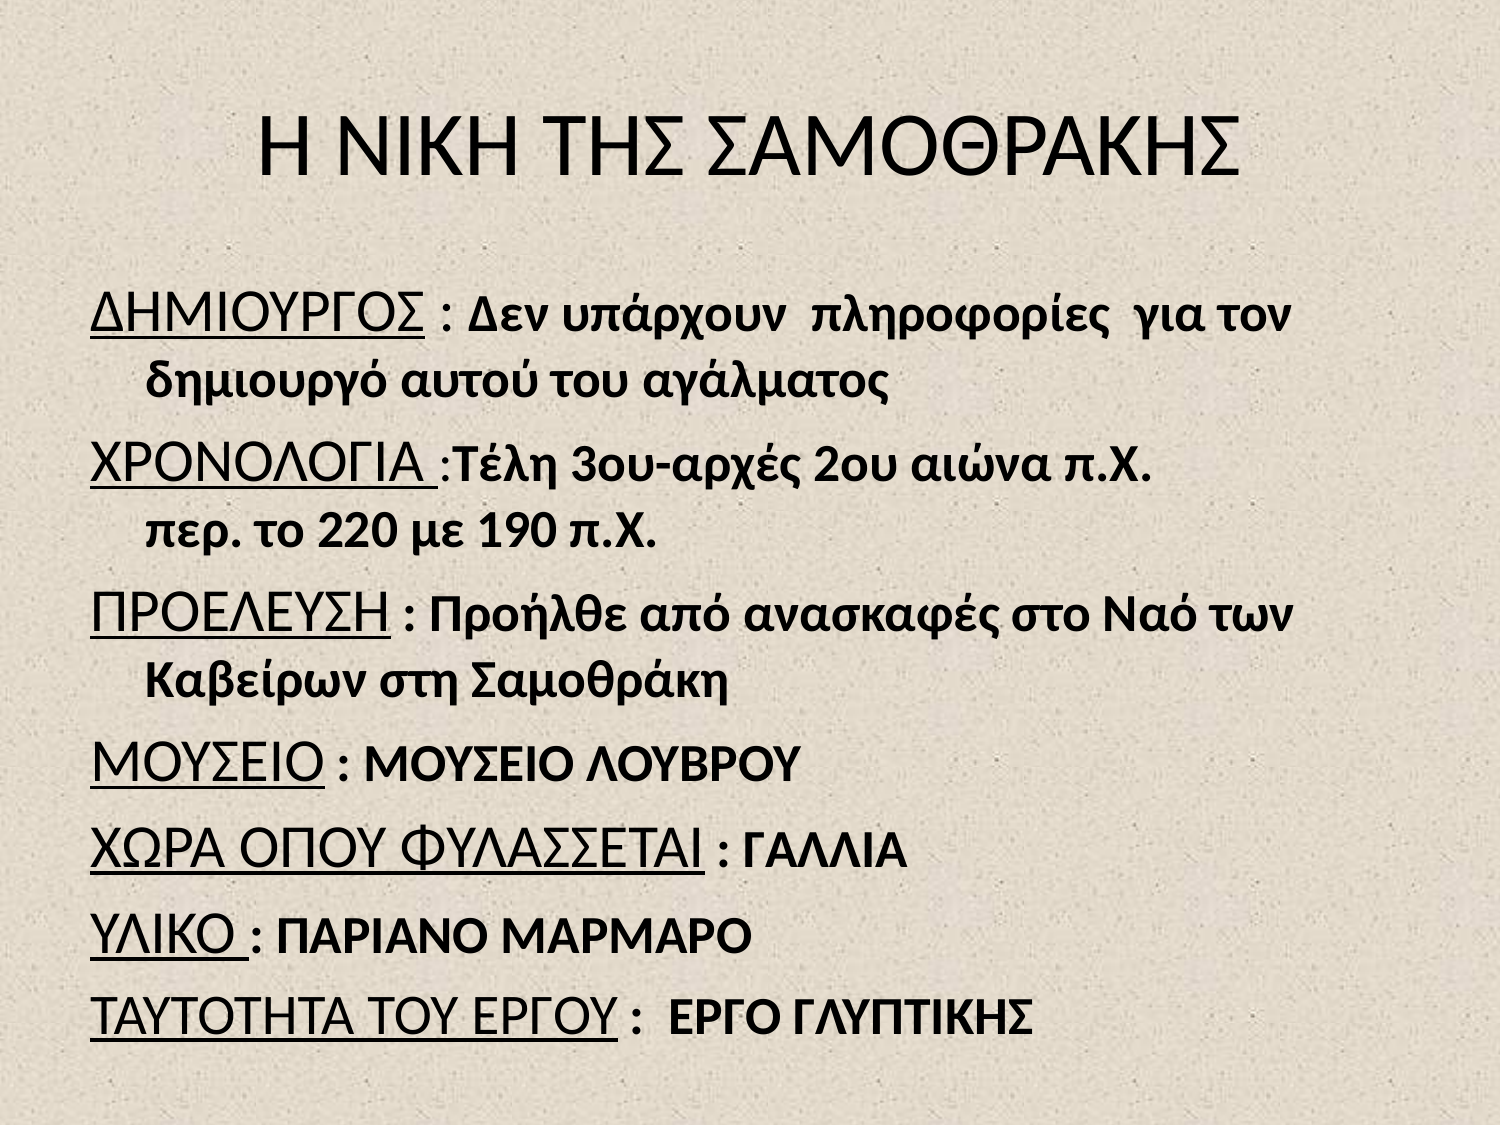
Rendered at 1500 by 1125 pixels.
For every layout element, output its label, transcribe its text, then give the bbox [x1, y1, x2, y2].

list ΔΗΜΙΟΥΡΓΟΣ : Δεν υπάρχουν πληροφορίες για τον δημιουργό αυτού του αγάλματος ΧΡΟΝΟΛΟΓΙΑ :Τέλη 3ου-αρχές 2ου αιώνα π.Χ. περ. το 220 με 190 π.Χ. ΠΡΟΕΛΕΥΣΗ : Προήλθε από ανασκαφές στο Ναό των Καβείρων στη Σαμοθράκη ΜΟΥΣΕΙΟ : ΜΟΥΣΕΙΟ ΛΟΥΒΡΟΥ ΧΩΡΑ ΟΠΟΥ ΦΥΛΑΣΣΕΤΑΙ : ΓΑΛΛΙΑ ΥΛΙΚΟ : ΠΑΡΙΑΝΟ ΜΑΡΜΑΡΟ ΤΑΥΤΟΤΗΤΑ ΤΟΥ ΕΡΓΟΥ : ΕΡΓΟ ΓΛΥΠΤΙΚΗΣ [75, 262, 1425, 1059]
picture [0, 0, 1500, 1125]
title Η ΝΙΚΗ ΤΗΣ ΣΑΜΟΘΡΑΚΗΣ [75, 45, 1425, 233]
